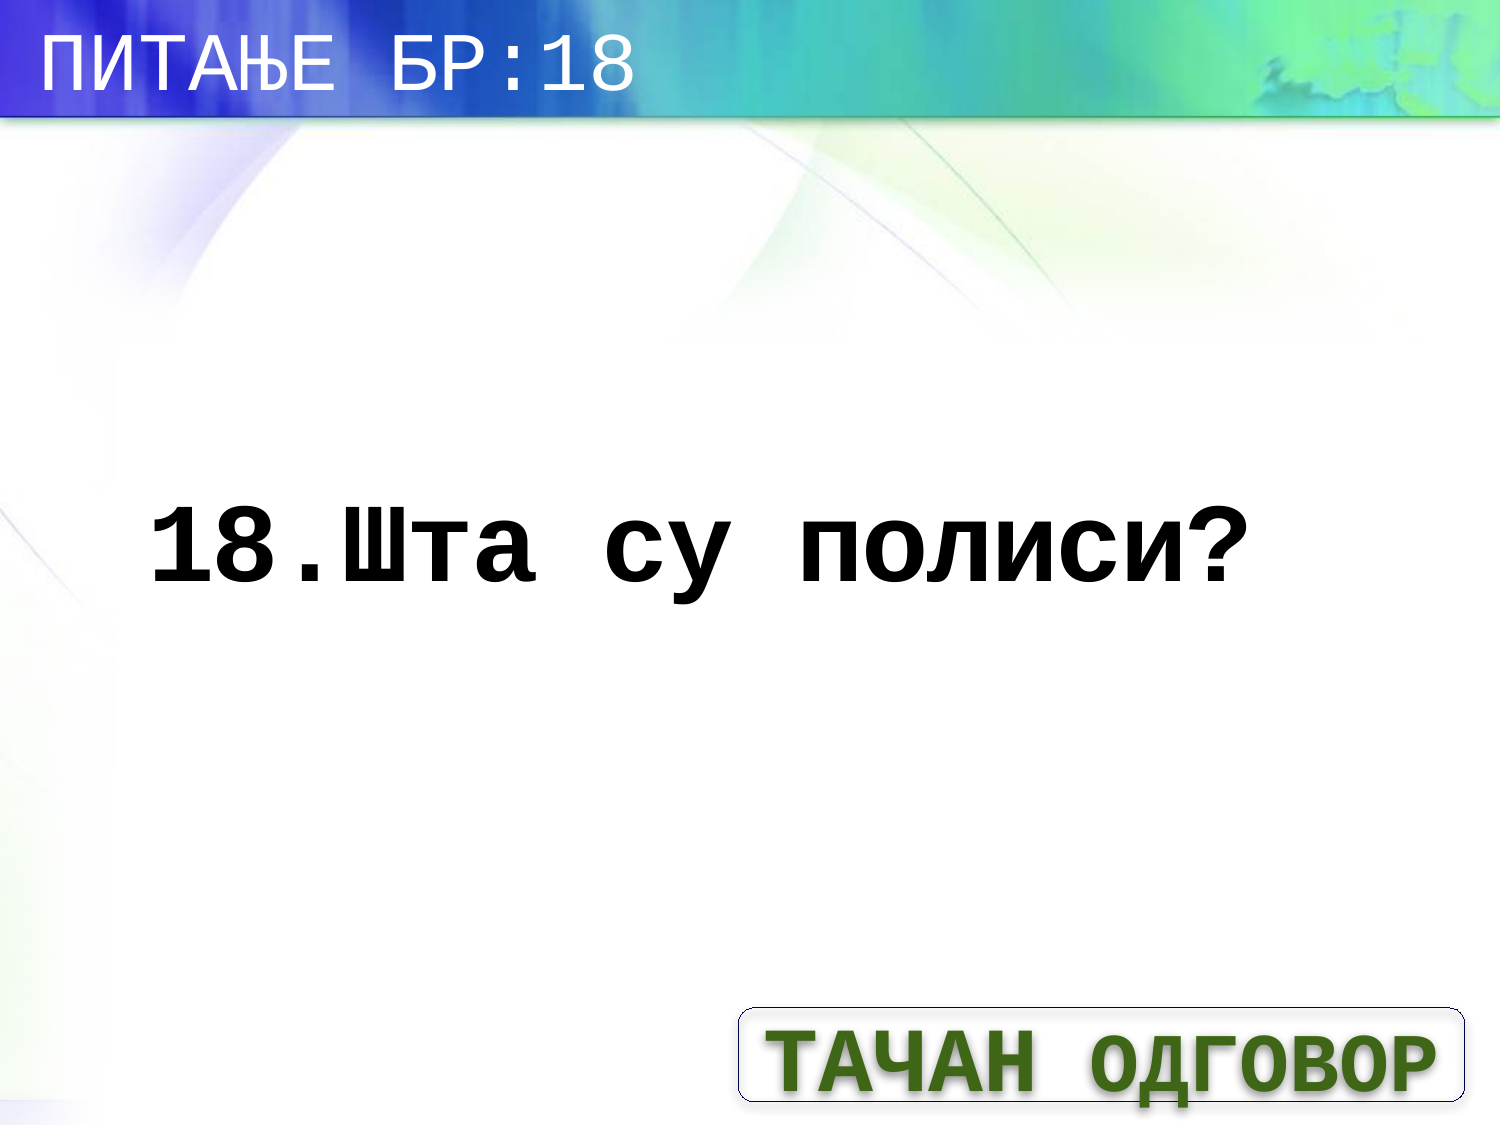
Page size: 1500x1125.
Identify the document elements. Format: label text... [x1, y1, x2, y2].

text_box ПИТАЊЕ БР:18 [23, 0, 692, 115]
picture [0, 0, 1500, 1125]
title 18.Шта су полиси? [46, 175, 1418, 915]
text_box ТАЧАН ОДГОВОР [738, 1007, 1465, 1102]
